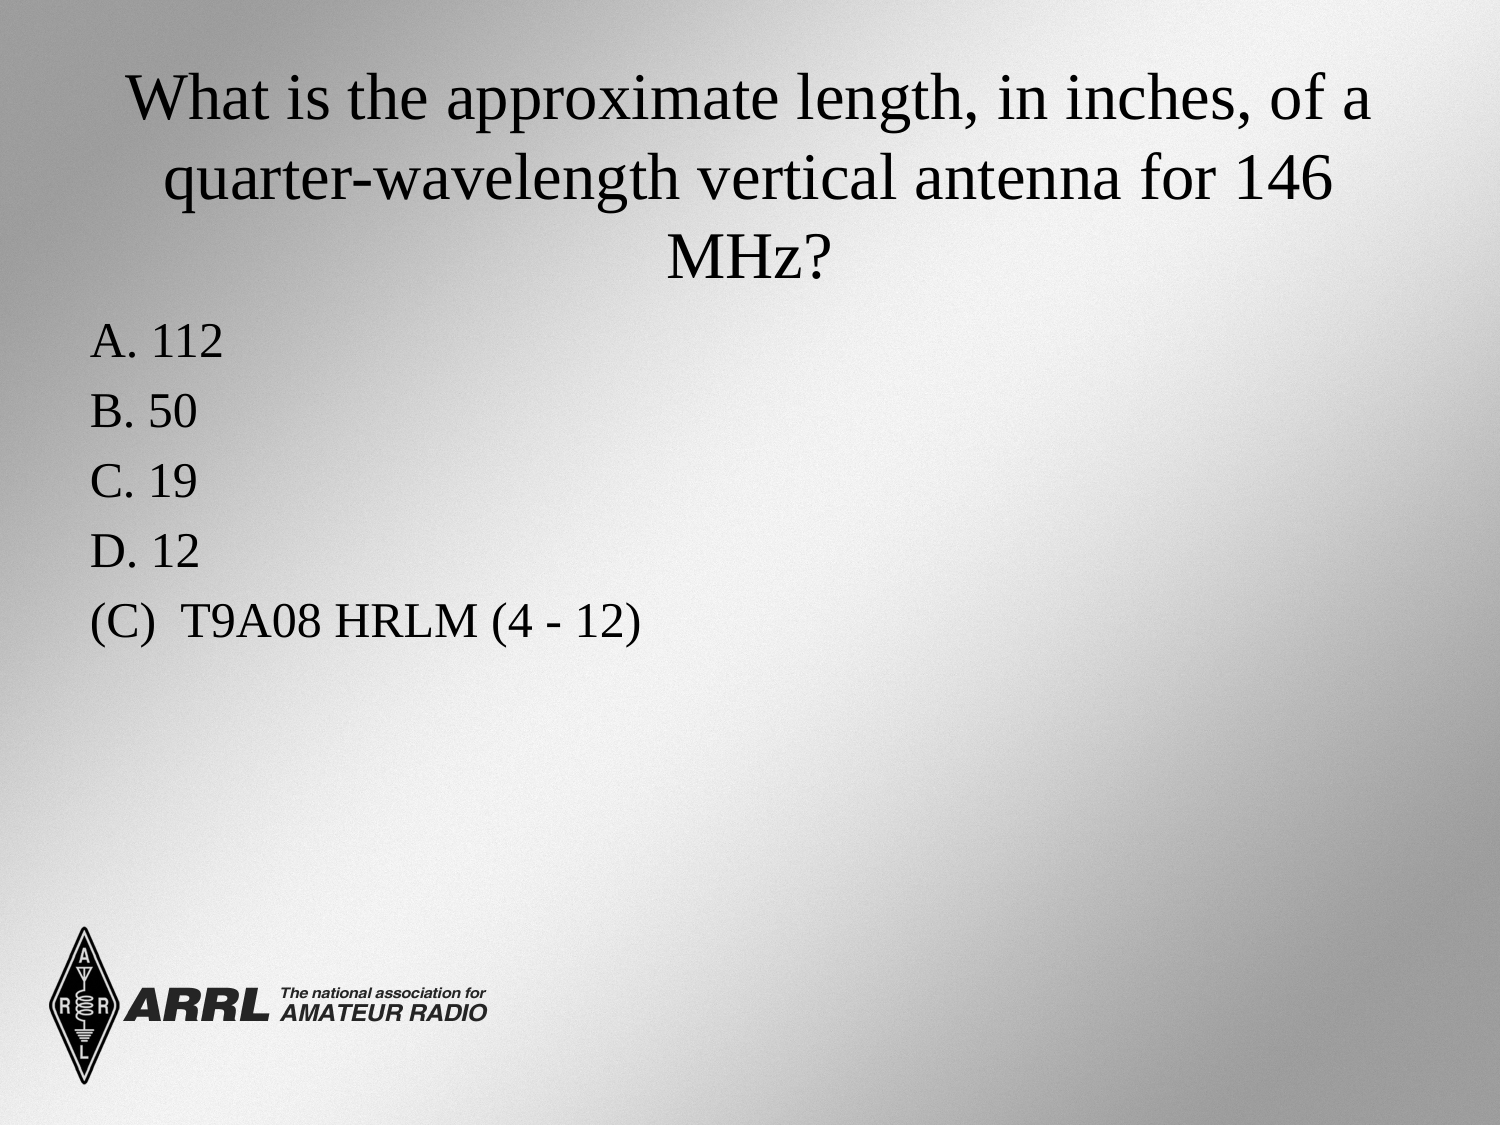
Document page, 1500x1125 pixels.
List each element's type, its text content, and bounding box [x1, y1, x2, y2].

title What is the approximate length, in inches, of a quarter-wavelength vertical antenna for 146 MHz? [75, 45, 1425, 233]
list A. 112 B. 50 C. 19 D. 12 (C) T9A08 HRLM (4 - 12) [75, 299, 1425, 1005]
picture [0, 0, 1500, 1125]
